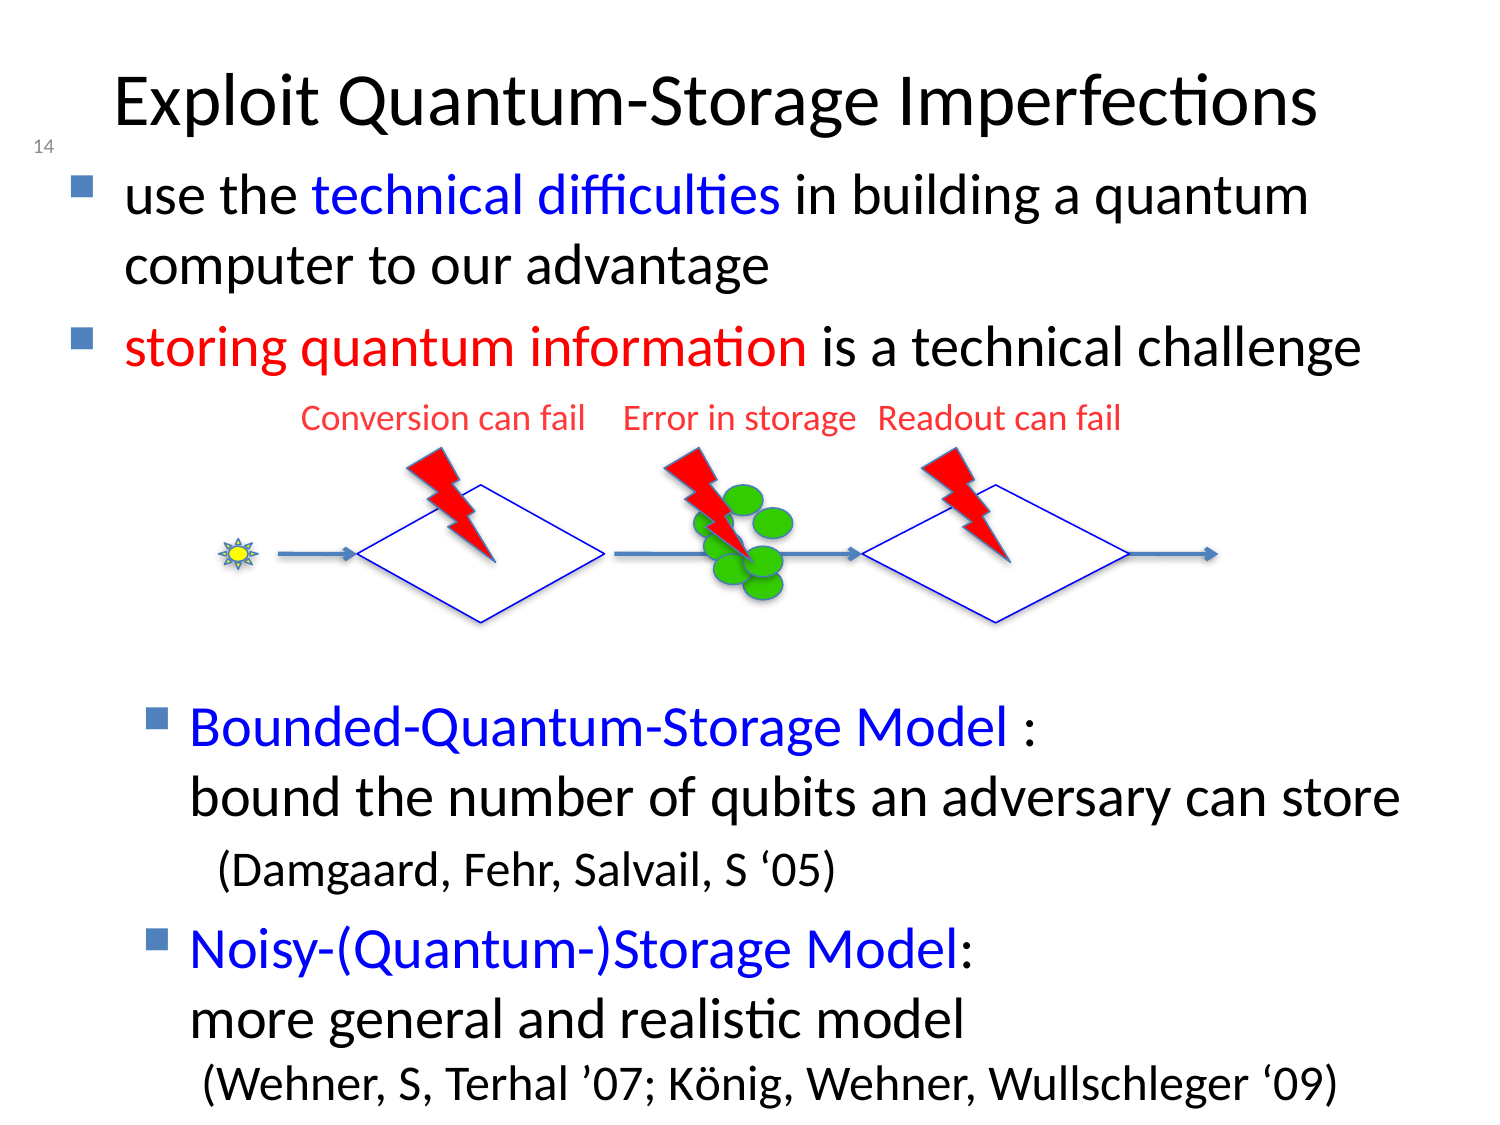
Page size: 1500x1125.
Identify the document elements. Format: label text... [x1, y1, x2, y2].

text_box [218, 385, 1219, 624]
title Exploit Quantum-Storage Imperfections [98, 42, 1341, 196]
list use the technical difficulties in building a quantum computer to our advantage storing quantum information is a technical challenge Bounded-Quantum-Storage Model : bound the number of qubits an adversary can store (Damgaard, Fehr, Salvail, S ‘05) Noisy-(Quantum-)Storage Model: more general and realistic model (Wehner, S, Terhal ’07; König, Wehner, Wullschleger ‘09) [53, 149, 1443, 1094]
